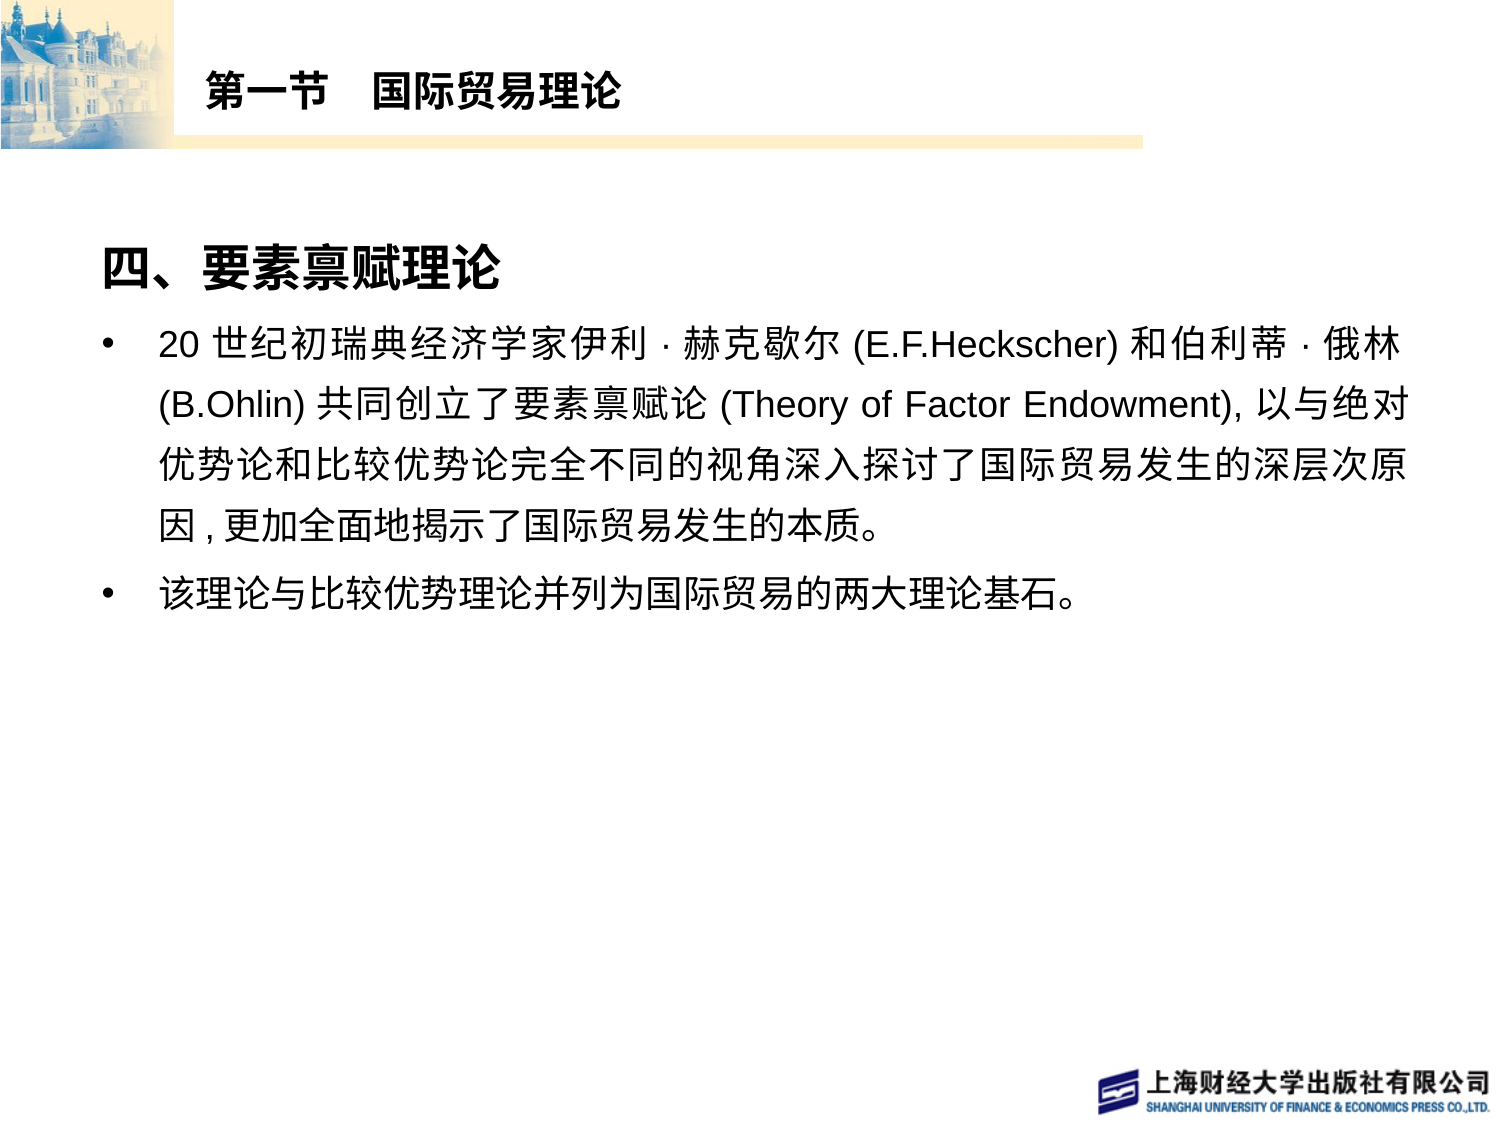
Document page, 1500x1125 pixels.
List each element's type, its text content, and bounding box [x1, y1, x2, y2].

picture [0, 0, 1143, 149]
list 四、要素禀赋理论 20世纪初瑞典经济学家伊利·赫克歇尔(E.F.Heckscher)和伯利蒂·俄林(B.Ohlin)共同创立了要素禀赋论(Theory of Factor Endowment),以与绝对优势论和比较优势论完全不同的视角深入探讨了国际贸易发生的深层次原因,更加全面地揭示了国际贸易发生的本质。 该理论与比较优势理论并列为国际贸易的两大理论基石。 [86, 207, 1425, 1071]
picture [1097, 1065, 1494, 1120]
title 第一节 国际贸易理论 [189, 36, 1262, 143]
